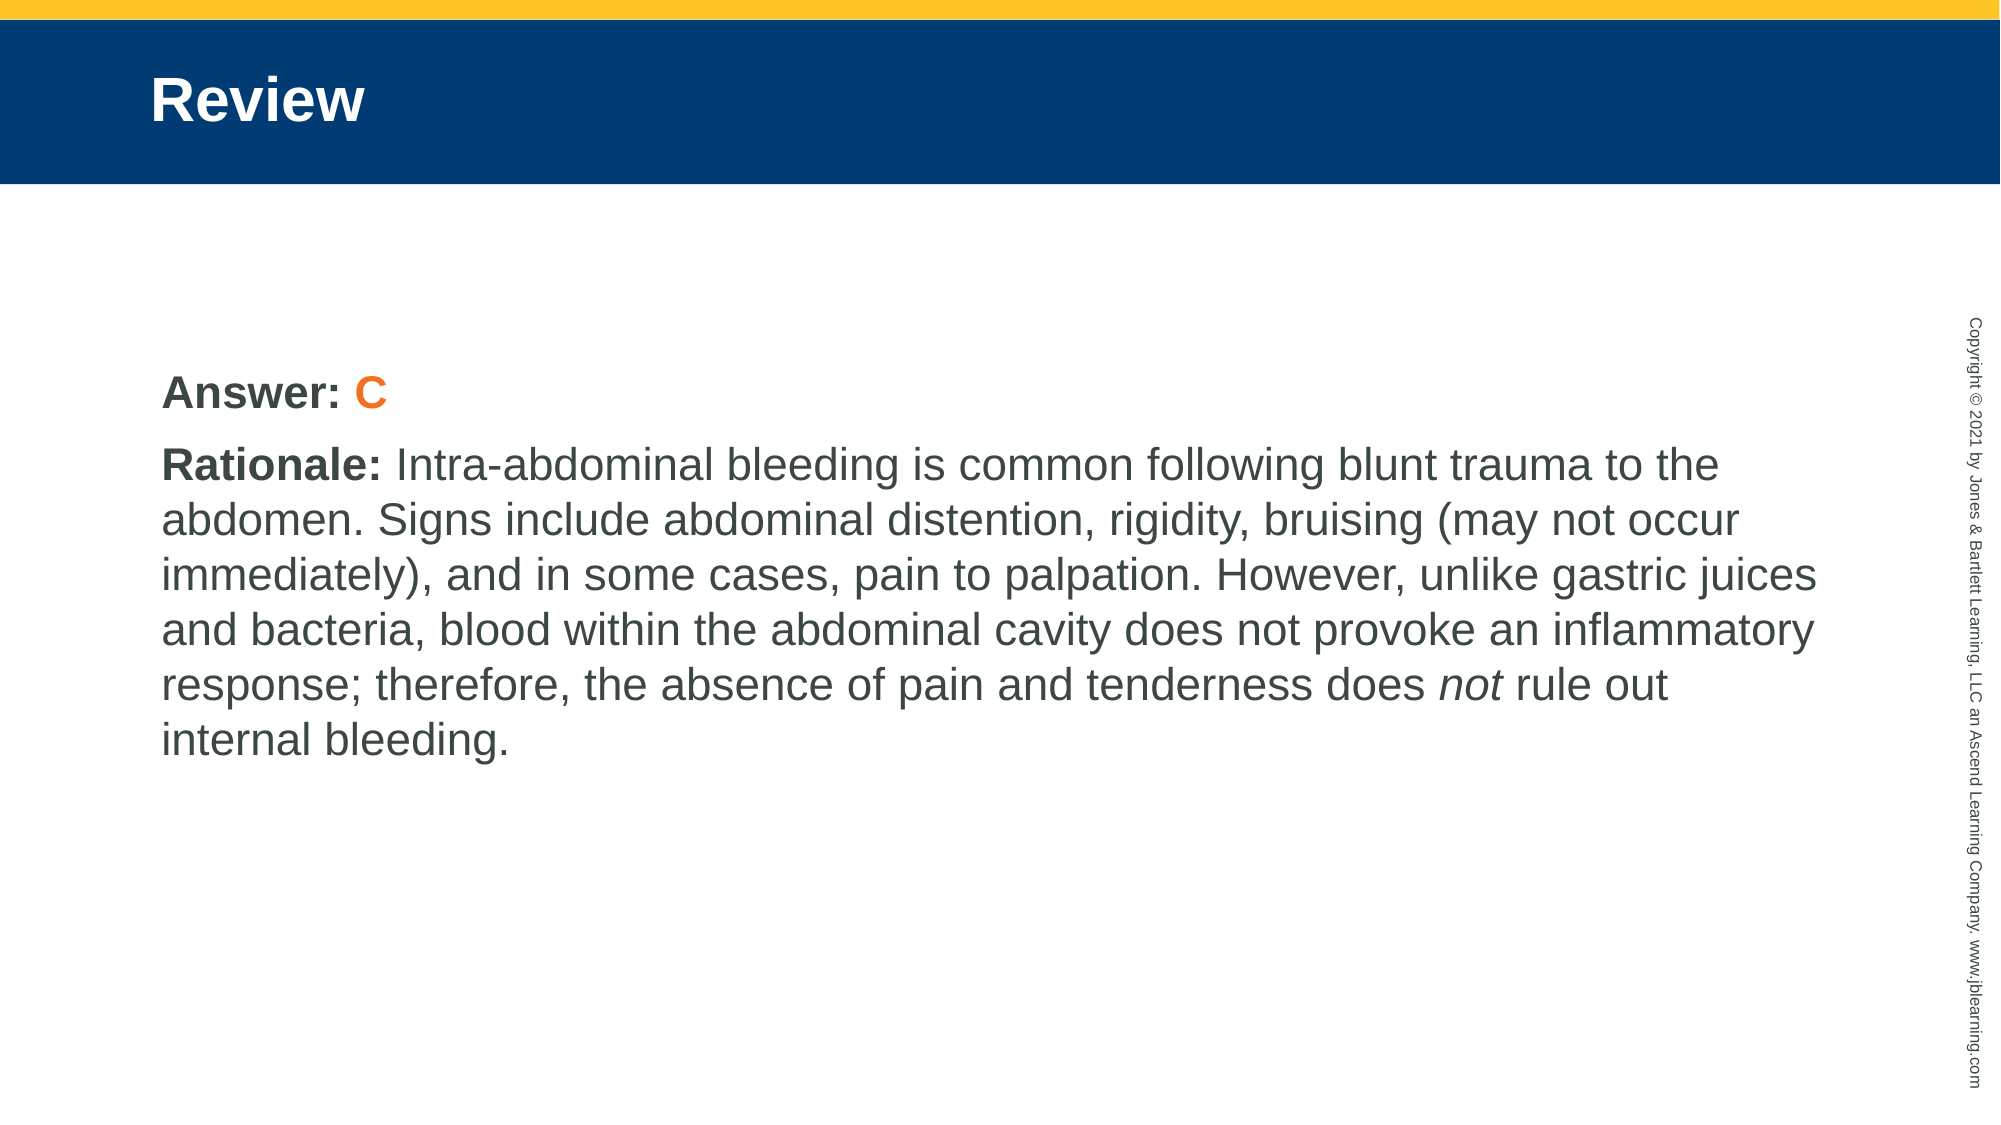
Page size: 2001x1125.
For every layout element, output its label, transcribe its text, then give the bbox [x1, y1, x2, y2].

list Answer: C Rationale: Intra-abdominal bleeding is common following blunt trauma to the abdomen. Signs include abdominal distention, rigidity, bruising (may not occur immediately), and in some cases, pain to palpation. However, unlike gastric juices and bacteria, blood within the abdominal cavity does not provoke an inflammatory response; therefore, the absence of pain and tenderness does not rule out internal bleeding. [146, 361, 1859, 1016]
title Review [0, 19, 2000, 185]
